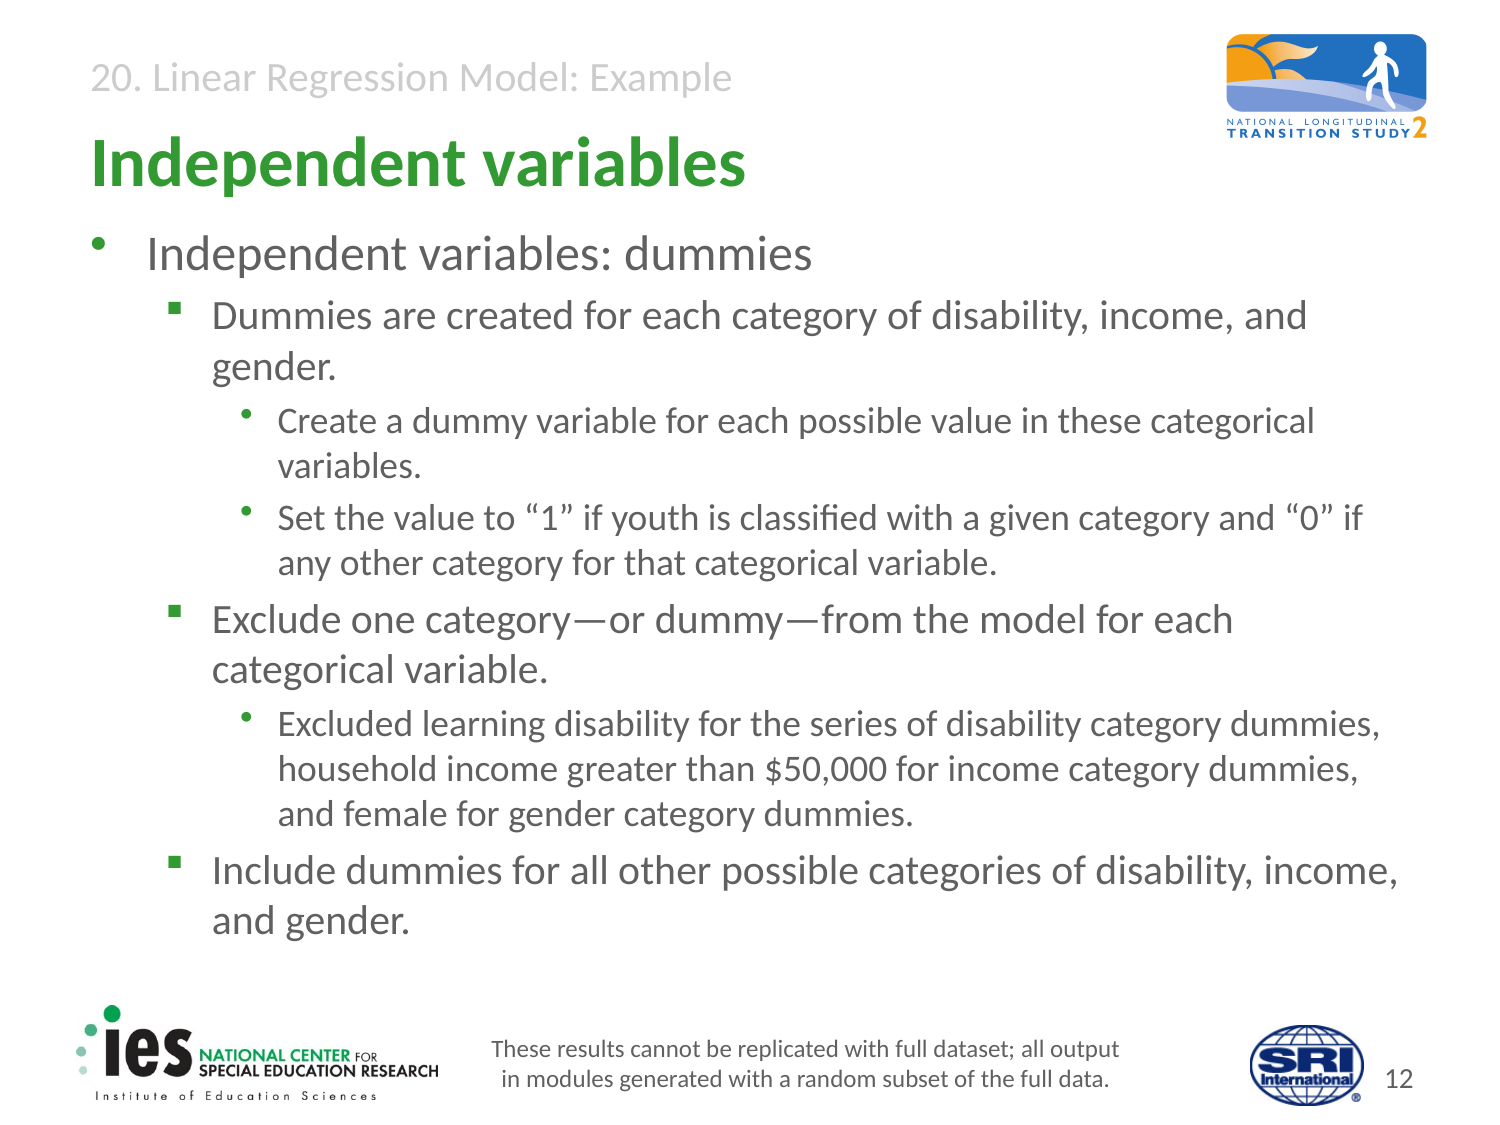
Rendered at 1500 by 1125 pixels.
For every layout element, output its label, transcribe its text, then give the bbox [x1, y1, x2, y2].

title Independent variables [74, 90, 1426, 212]
picture [1250, 1025, 1364, 1106]
footer These results cannot be replicated with full dataset; all output in modules generated with a random subset of the full data. [299, 1024, 1313, 1104]
slide_number 11 [1324, 1051, 1429, 1125]
list Independent variables: dummies Dummies are created for each category of disability, income, and gender. Create a dummy variable for each possible value in these categorical variables. Set the value to “1” if youth is classified with a given category and “0” if any other category for that categorical variable. Exclude one category—or dummy—from the model for each categorical variable. Excluded learning disability for the series of disability category dummies, household income greater than $50,000 for income category dummies, and female for gender category dummies. Include dummies for all other possible categories of disability, income, and gender. [74, 212, 1426, 956]
picture [76, 1005, 438, 1100]
